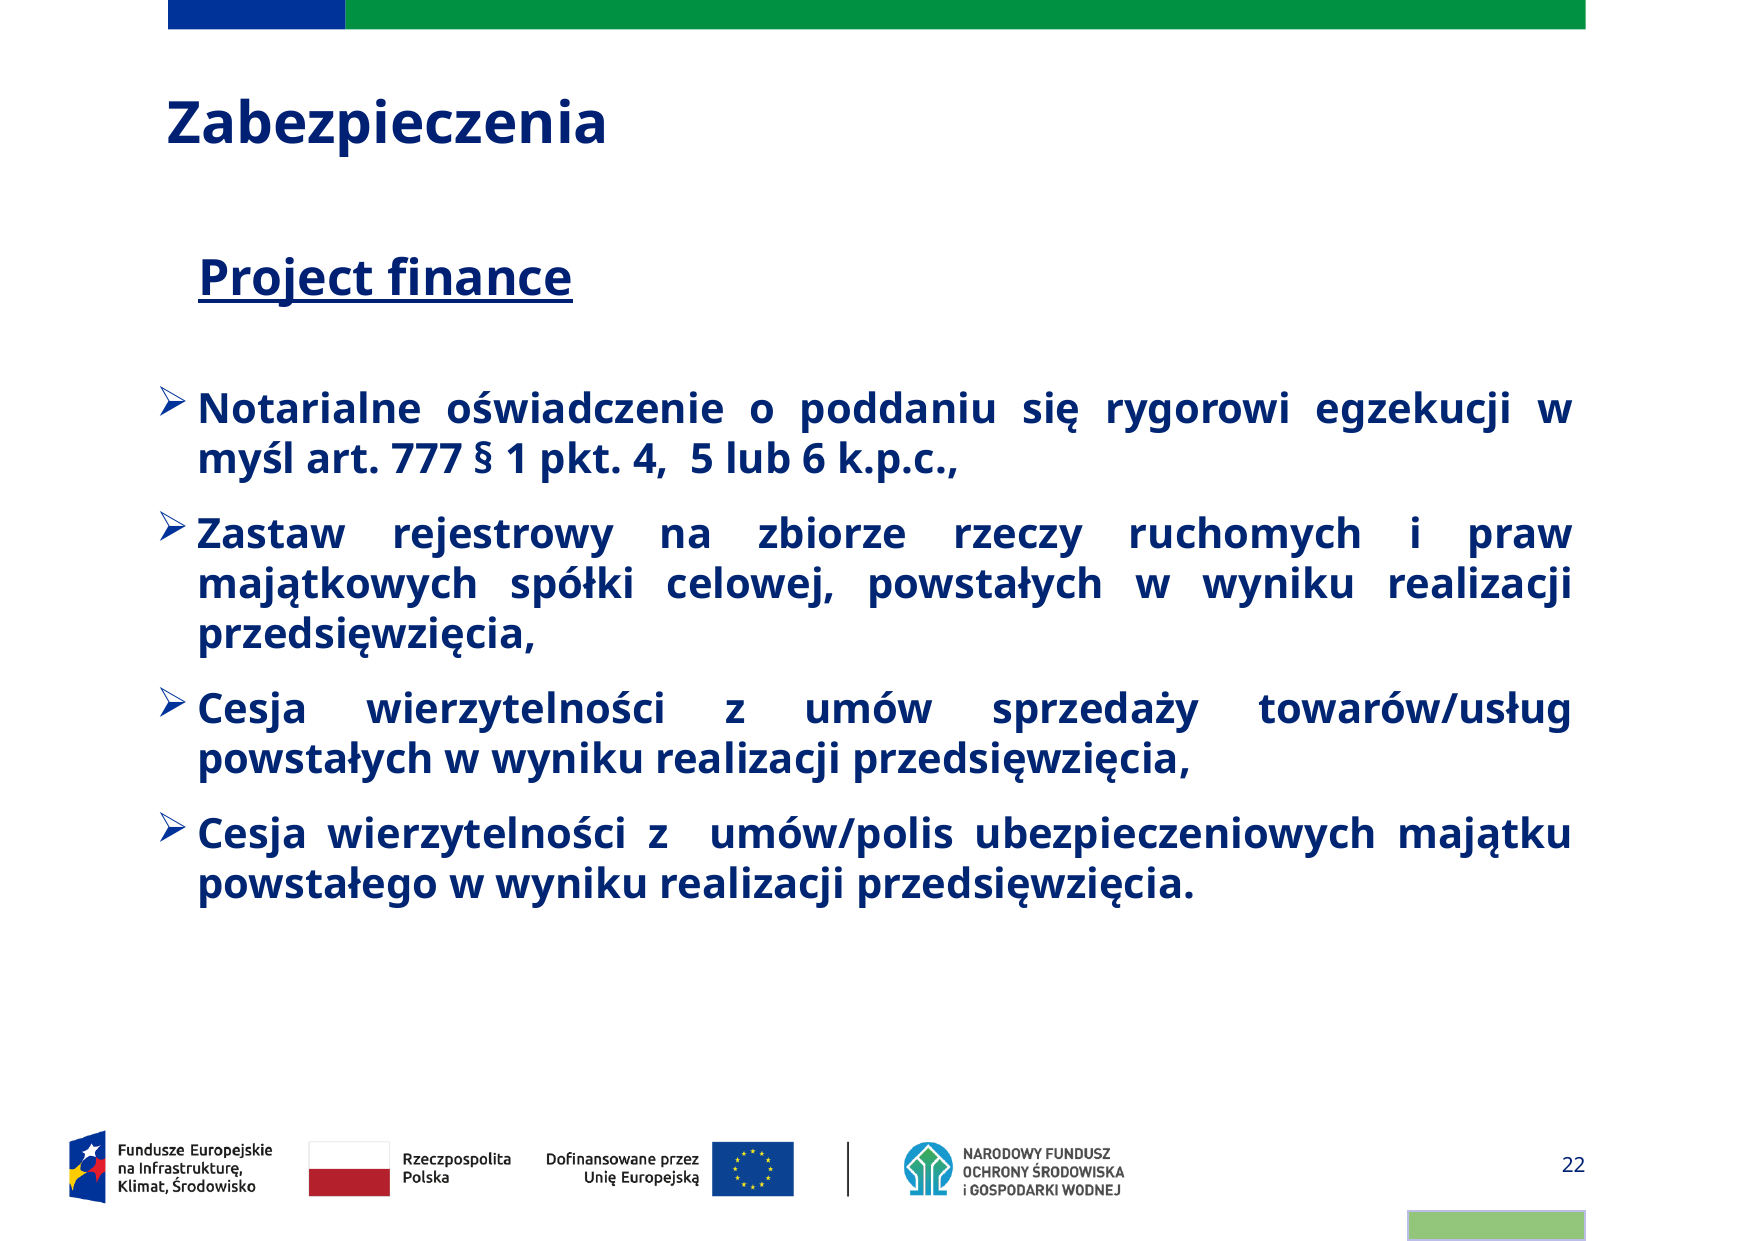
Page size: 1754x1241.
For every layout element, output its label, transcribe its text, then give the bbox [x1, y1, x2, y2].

list Notarialne oświadczenie o poddaniu się rygorowi egzekucji w myśl art. 777 § 1 pkt. 4, 5 lub 6 k.p.c., Zastaw rejestrowy na zbiorze rzeczy ruchomych i praw majątkowych spółki celowej, powstałych w wyniku realizacji przedsięwzięcia, Cesja wierzytelności z umów sprzedaży towarów/usług powstałych w wyniku realizacji przedsięwzięcia, Cesja wierzytelności z umów/polis ubezpieczeniowych majątku powstałego w wyniku realizacji przedsięwzięcia. [156, 381, 1574, 1241]
slide_number 22 [1574, 1151, 1586, 1181]
picture [49, 1112, 1143, 1221]
title Zabezpieczenia Project finance [167, 80, 1586, 337]
